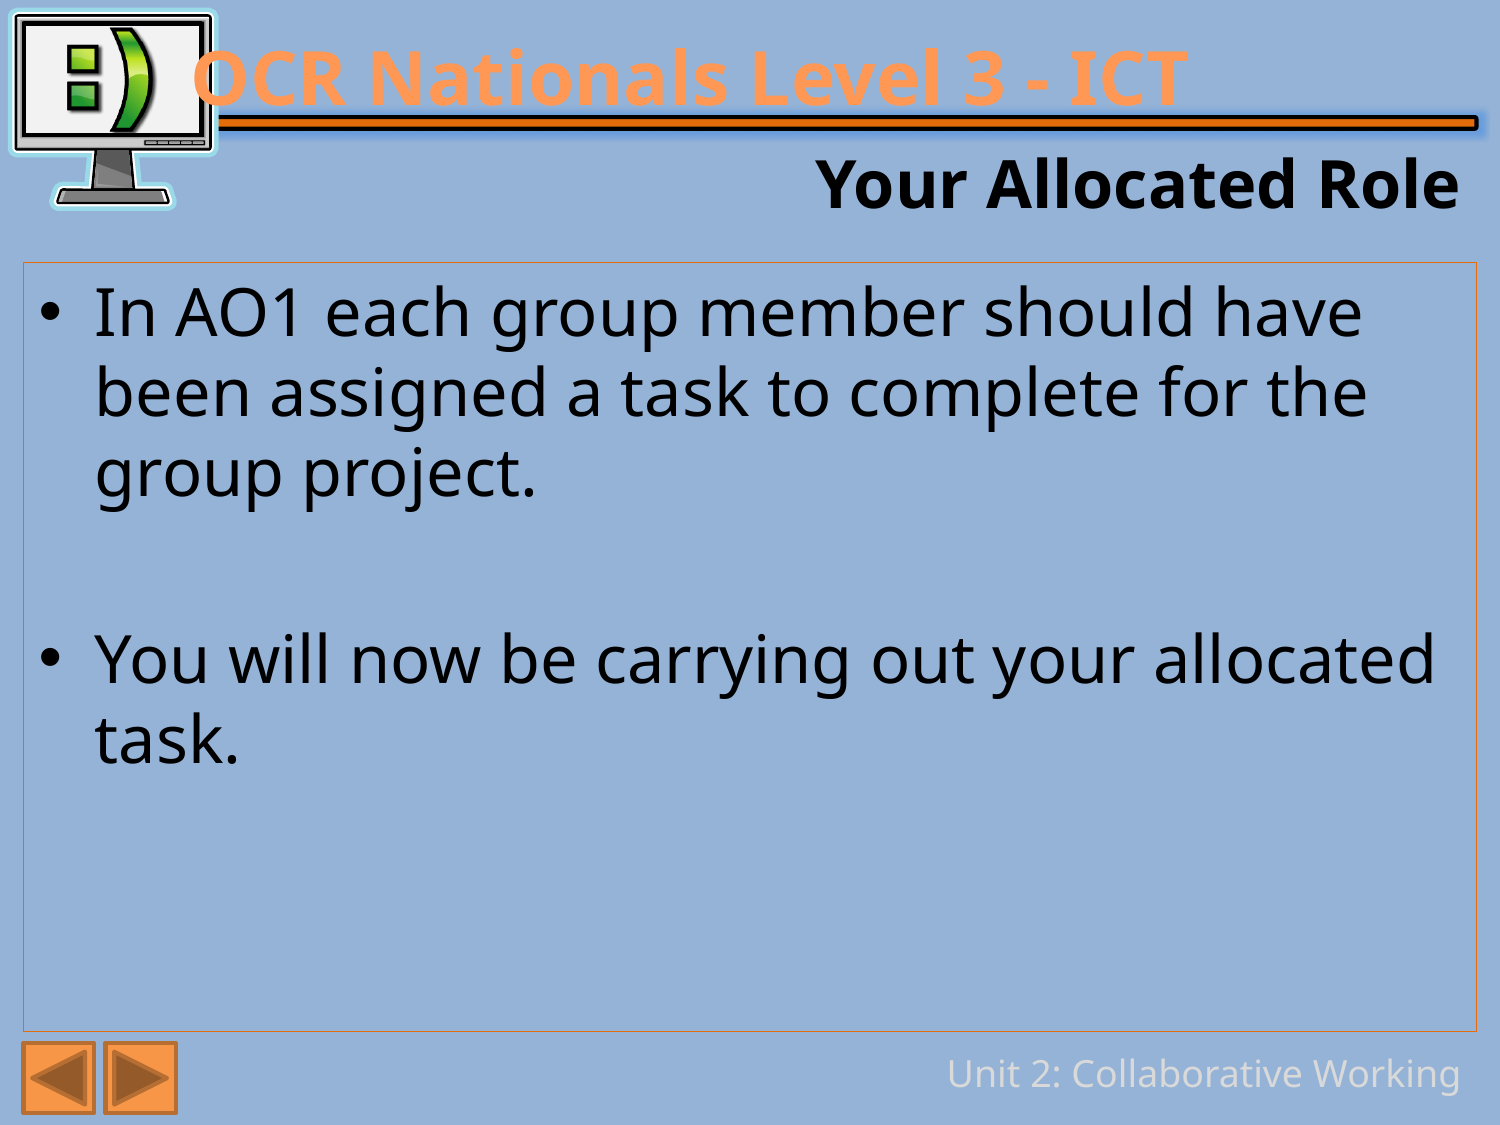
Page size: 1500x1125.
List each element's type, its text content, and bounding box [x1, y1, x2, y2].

picture [48, 21, 172, 139]
list In AO1 each group member should have been assigned a task to complete for the group project. You will now be carrying out your allocated task. [23, 262, 1477, 1032]
title Your Allocated Role [187, 117, 1477, 247]
